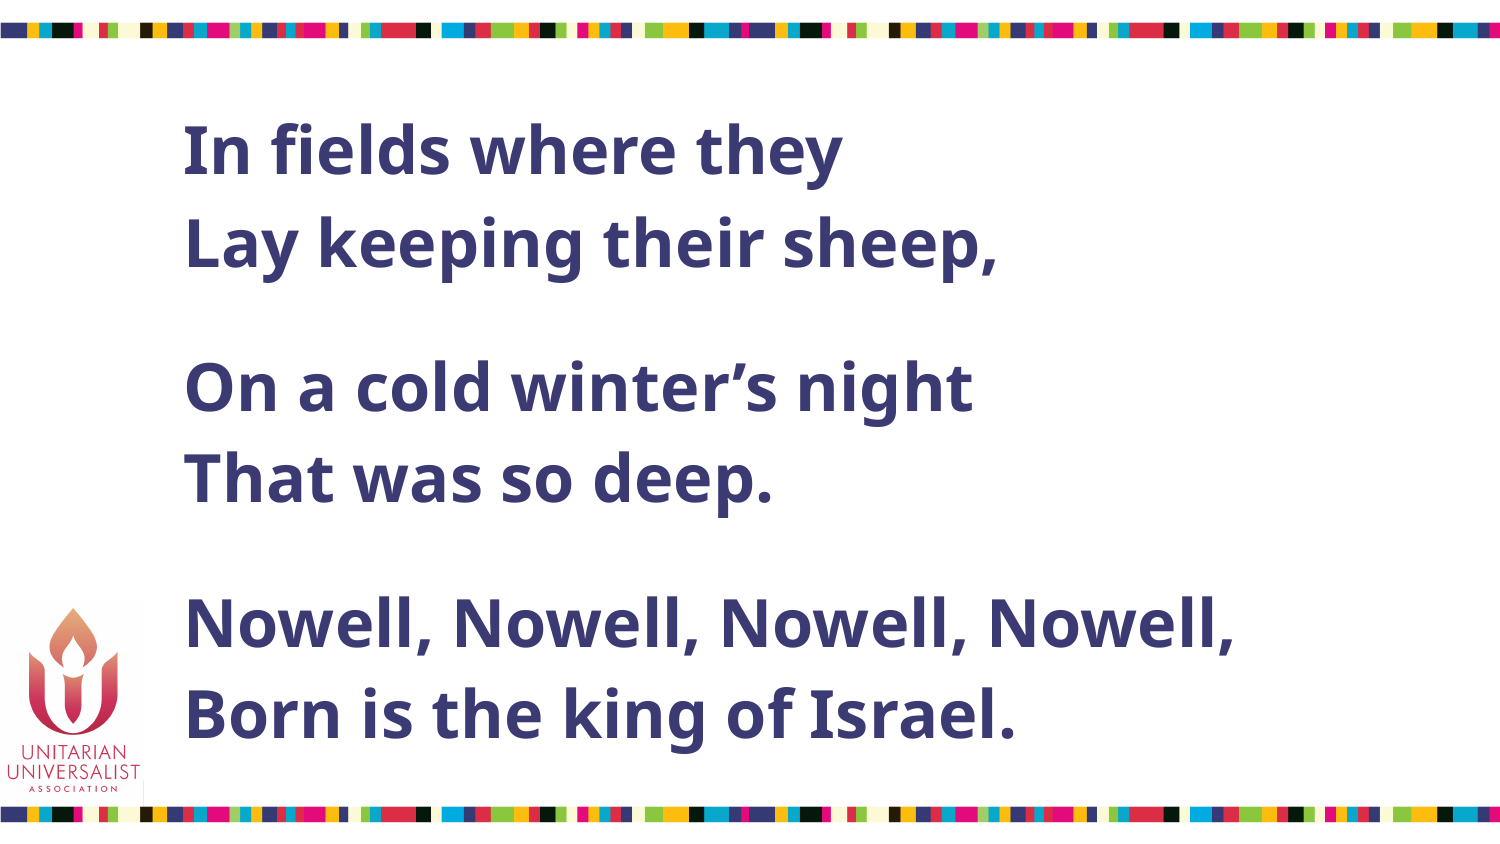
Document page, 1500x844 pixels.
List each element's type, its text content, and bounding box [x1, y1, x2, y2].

picture [0, 600, 1500, 824]
text_box In fields where they Lay keeping their sheep, On a cold winter’s night That was so deep. Nowell, Nowell, Nowell, Nowell, Born is the king of Israel. [168, 81, 1457, 768]
picture [0, 22, 1500, 40]
